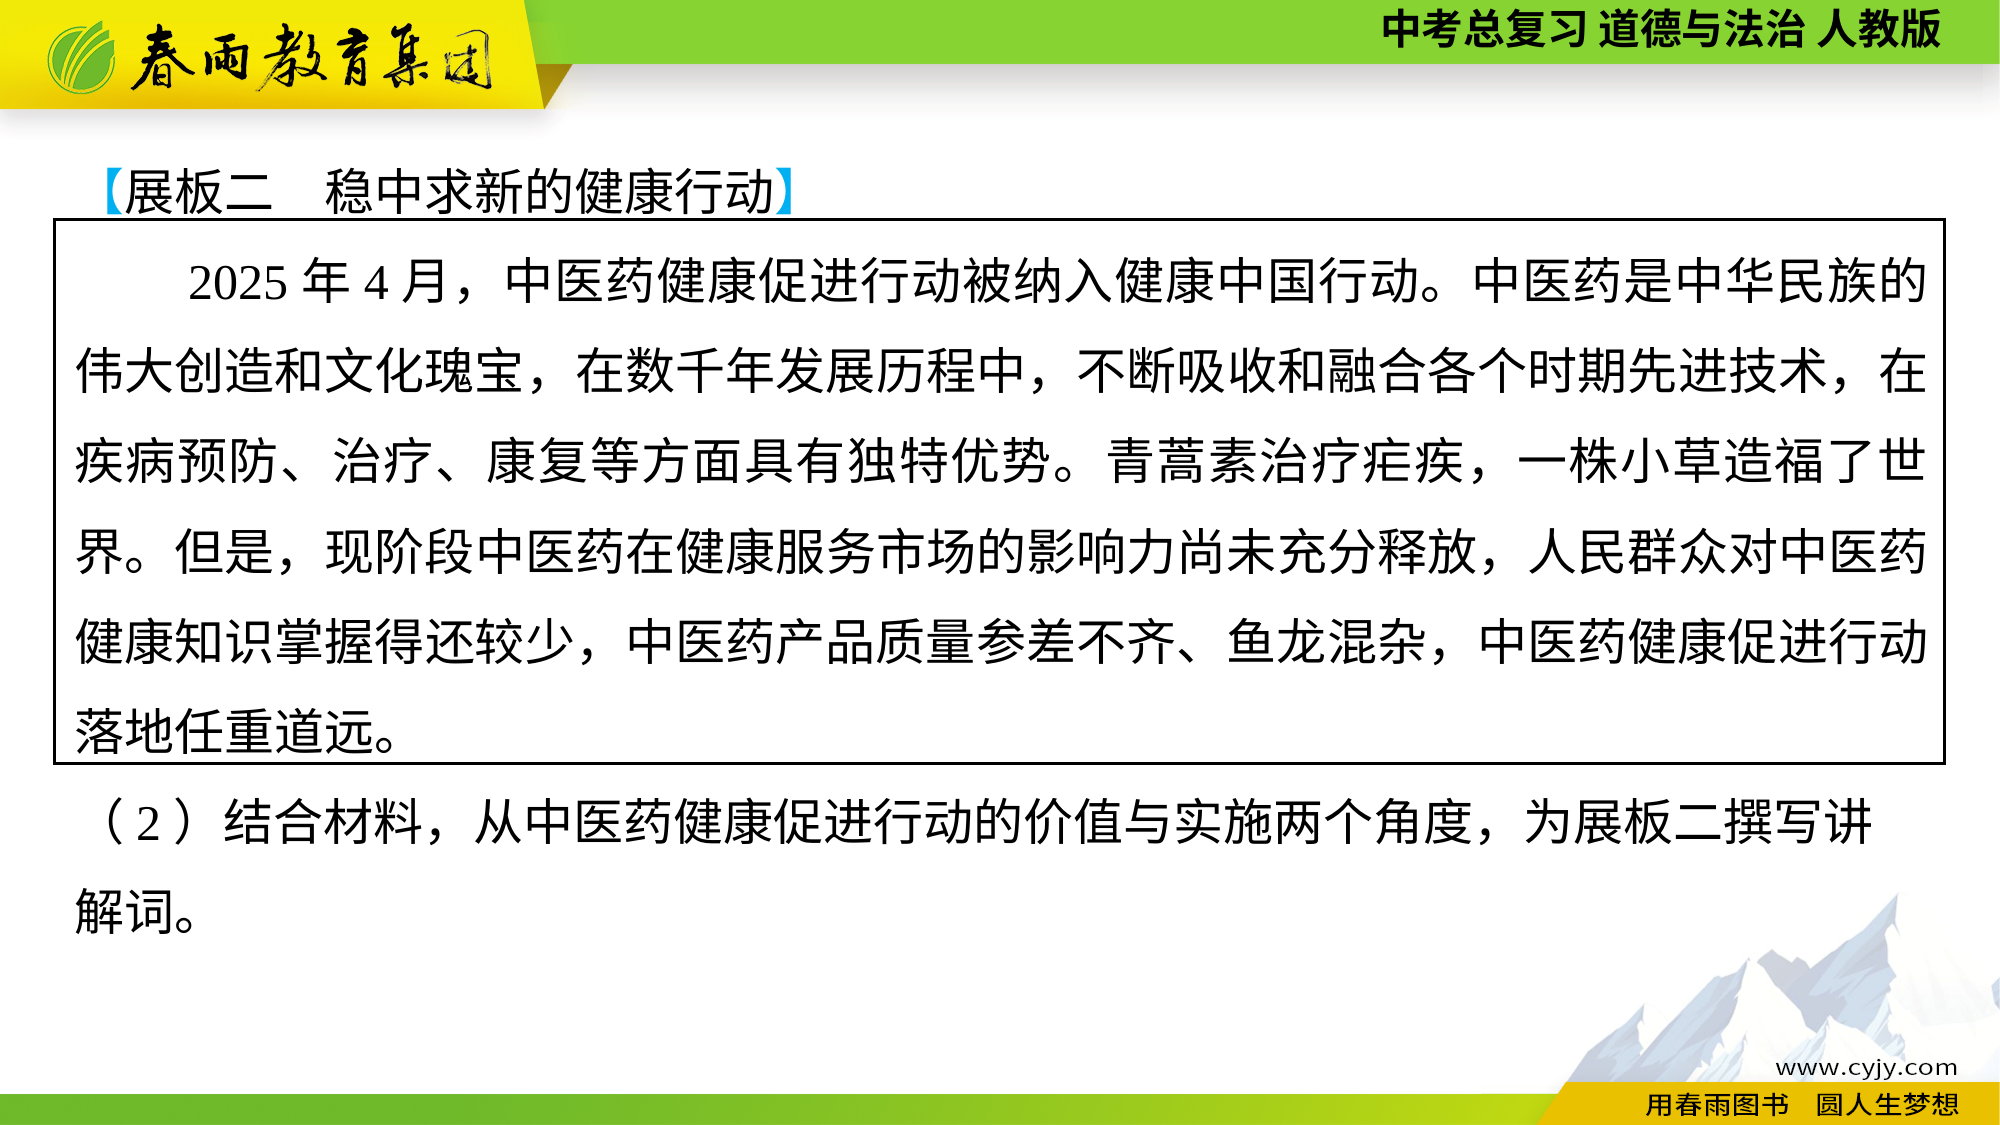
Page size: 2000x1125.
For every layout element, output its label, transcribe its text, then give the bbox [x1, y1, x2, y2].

text_box [54, 219, 1945, 764]
picture [0, 0, 2000, 1125]
list 【展板二 稳中求新的健康行动】 2025年4月，中医药健康促进行动被纳入健康中国行动。中医药是中华民族的伟大创造和文化瑰宝，在数千年发展历程中，不断吸收和融合各个时期先进技术，在疾病预防、治疗、康复等方面具有独特优势。青蒿素治疗疟疾，一株小草造福了世界。但是，现阶段中医药在健康服务市场的影响力尚未充分释放，人民群众对中医药健康知识掌握得还较少，中医药产品质量参差不齐、鱼龙混杂，中医药健康促进行动落地任重道远。 （2）结合材料，从中医药健康促进行动的价值与实施两个角度，为展板二撰写讲 解词。 [59, 122, 1944, 219]
list 【展板二 稳中求新的健康行动】 2025年4月，中医药健康促进行动被纳入健康中国行动。中医药是中华民族的伟大创造和文化瑰宝，在数千年发展历程中，不断吸收和融合各个时期先进技术，在疾病预防、治疗、康复等方面具有独特优势。青蒿素治疗疟疾，一株小草造福了世界。但是，现阶段中医药在健康服务市场的影响力尚未充分释放，人民群众对中医药健康知识掌握得还较少，中医药产品质量参差不齐、鱼龙混杂，中医药健康促进行动落地任重道远。 （2）结合材料，从中医药健康促进行动的价值与实施两个角度，为展板二撰写讲 解词。 [59, 764, 1944, 956]
